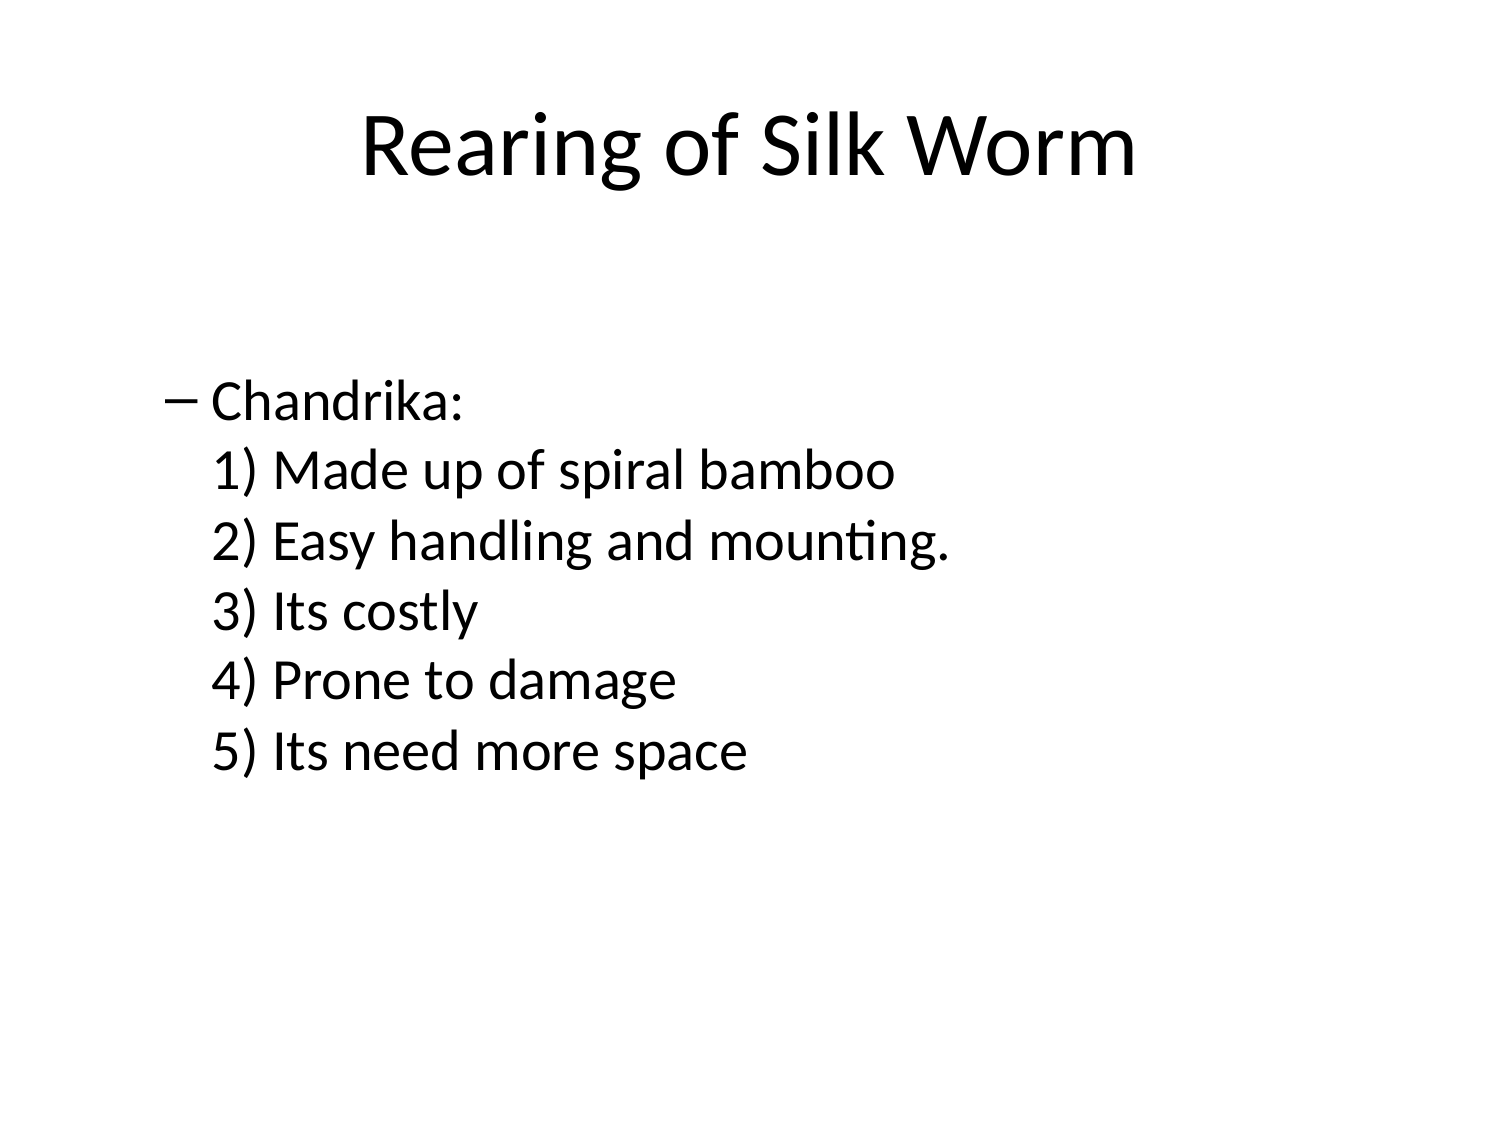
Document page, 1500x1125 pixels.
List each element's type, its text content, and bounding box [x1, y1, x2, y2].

title Rearing of Silk Worm [75, 45, 1425, 233]
list Chandrika: 1) Made up of spiral bamboo 2) Easy handling and mounting. 3) Its costly 4) Prone to damage 5) Its need more space [75, 262, 1425, 1005]
